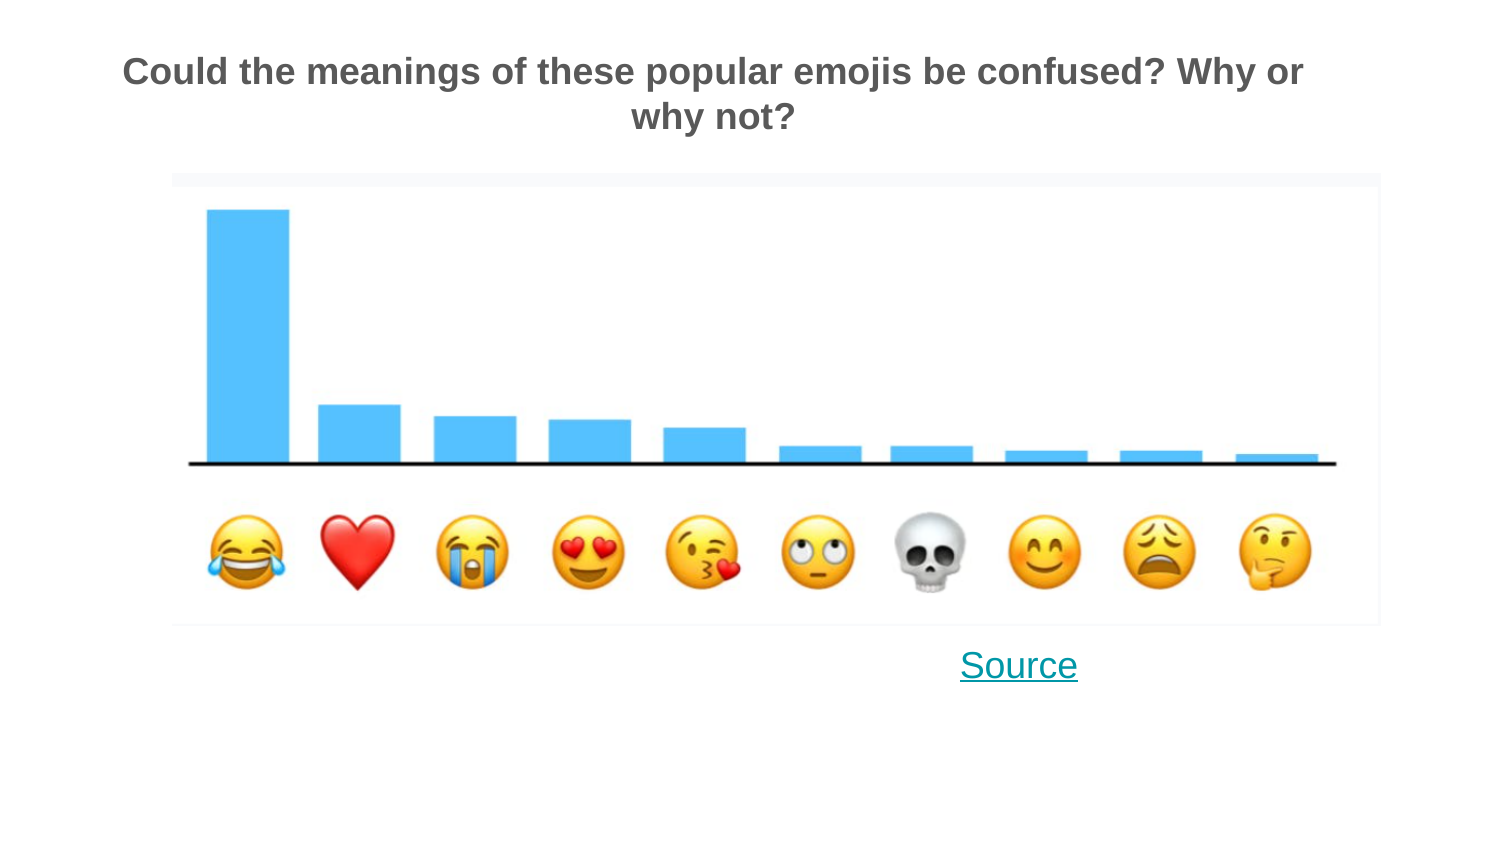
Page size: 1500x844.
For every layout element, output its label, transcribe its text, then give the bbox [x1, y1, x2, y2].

text_box Could the meanings of these popular emojis be confused? Why or why not? [87, 32, 1341, 161]
text_box Source [944, 625, 1447, 726]
picture [172, 173, 1381, 626]
